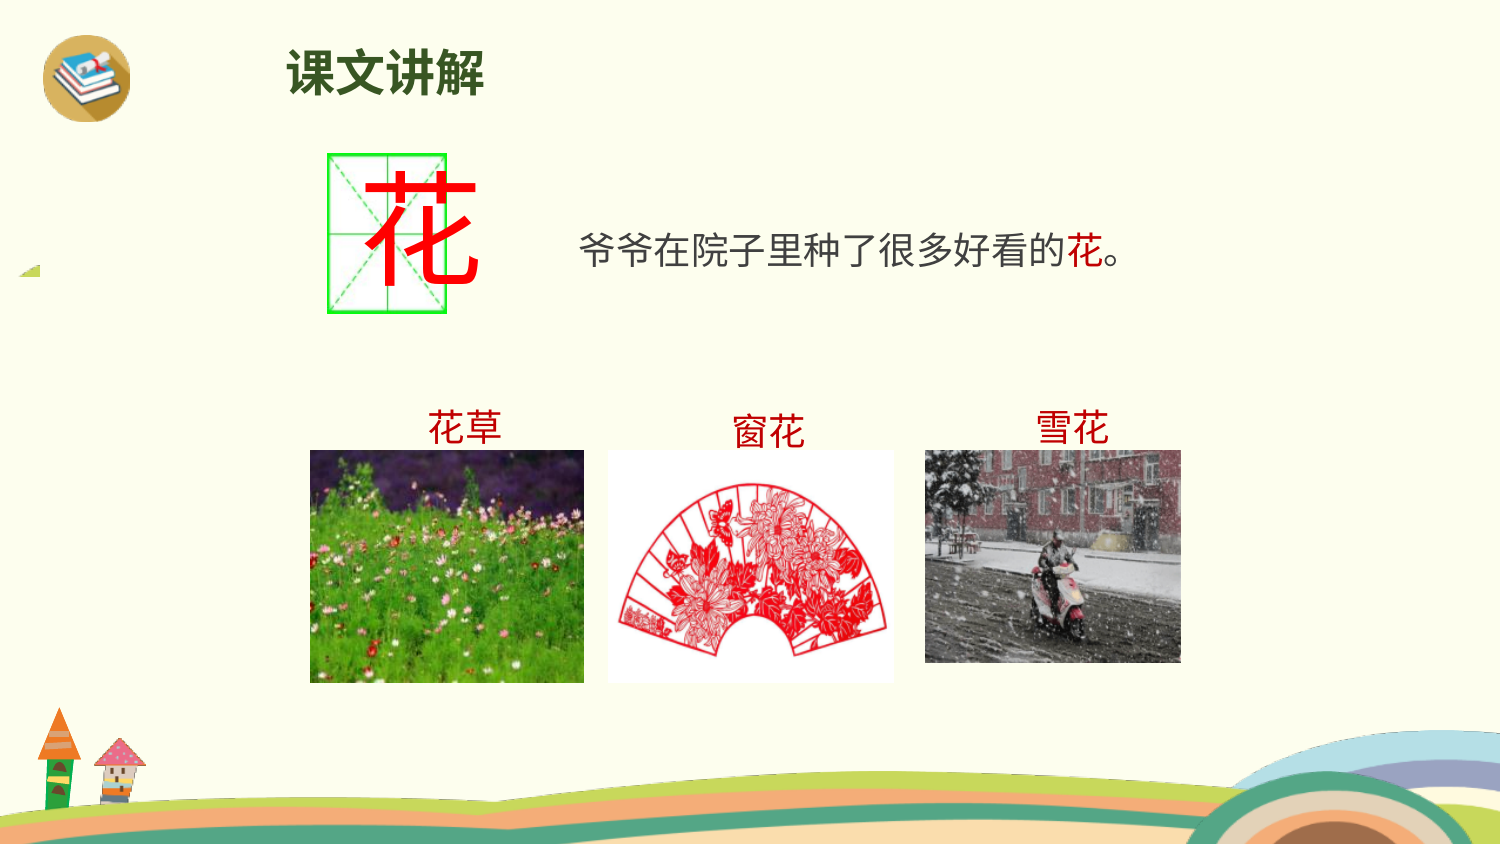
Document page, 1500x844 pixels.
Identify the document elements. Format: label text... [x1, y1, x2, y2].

text_box 课文讲解 [274, 35, 498, 107]
text_box 爷爷在院子里种了很多好看的花。 [526, 197, 1164, 280]
text_box 窗花 [679, 378, 823, 450]
text_box 雪花 [982, 374, 1164, 450]
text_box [306, 144, 447, 314]
picture [0, 0, 1500, 844]
text_box 花草 [375, 374, 519, 450]
